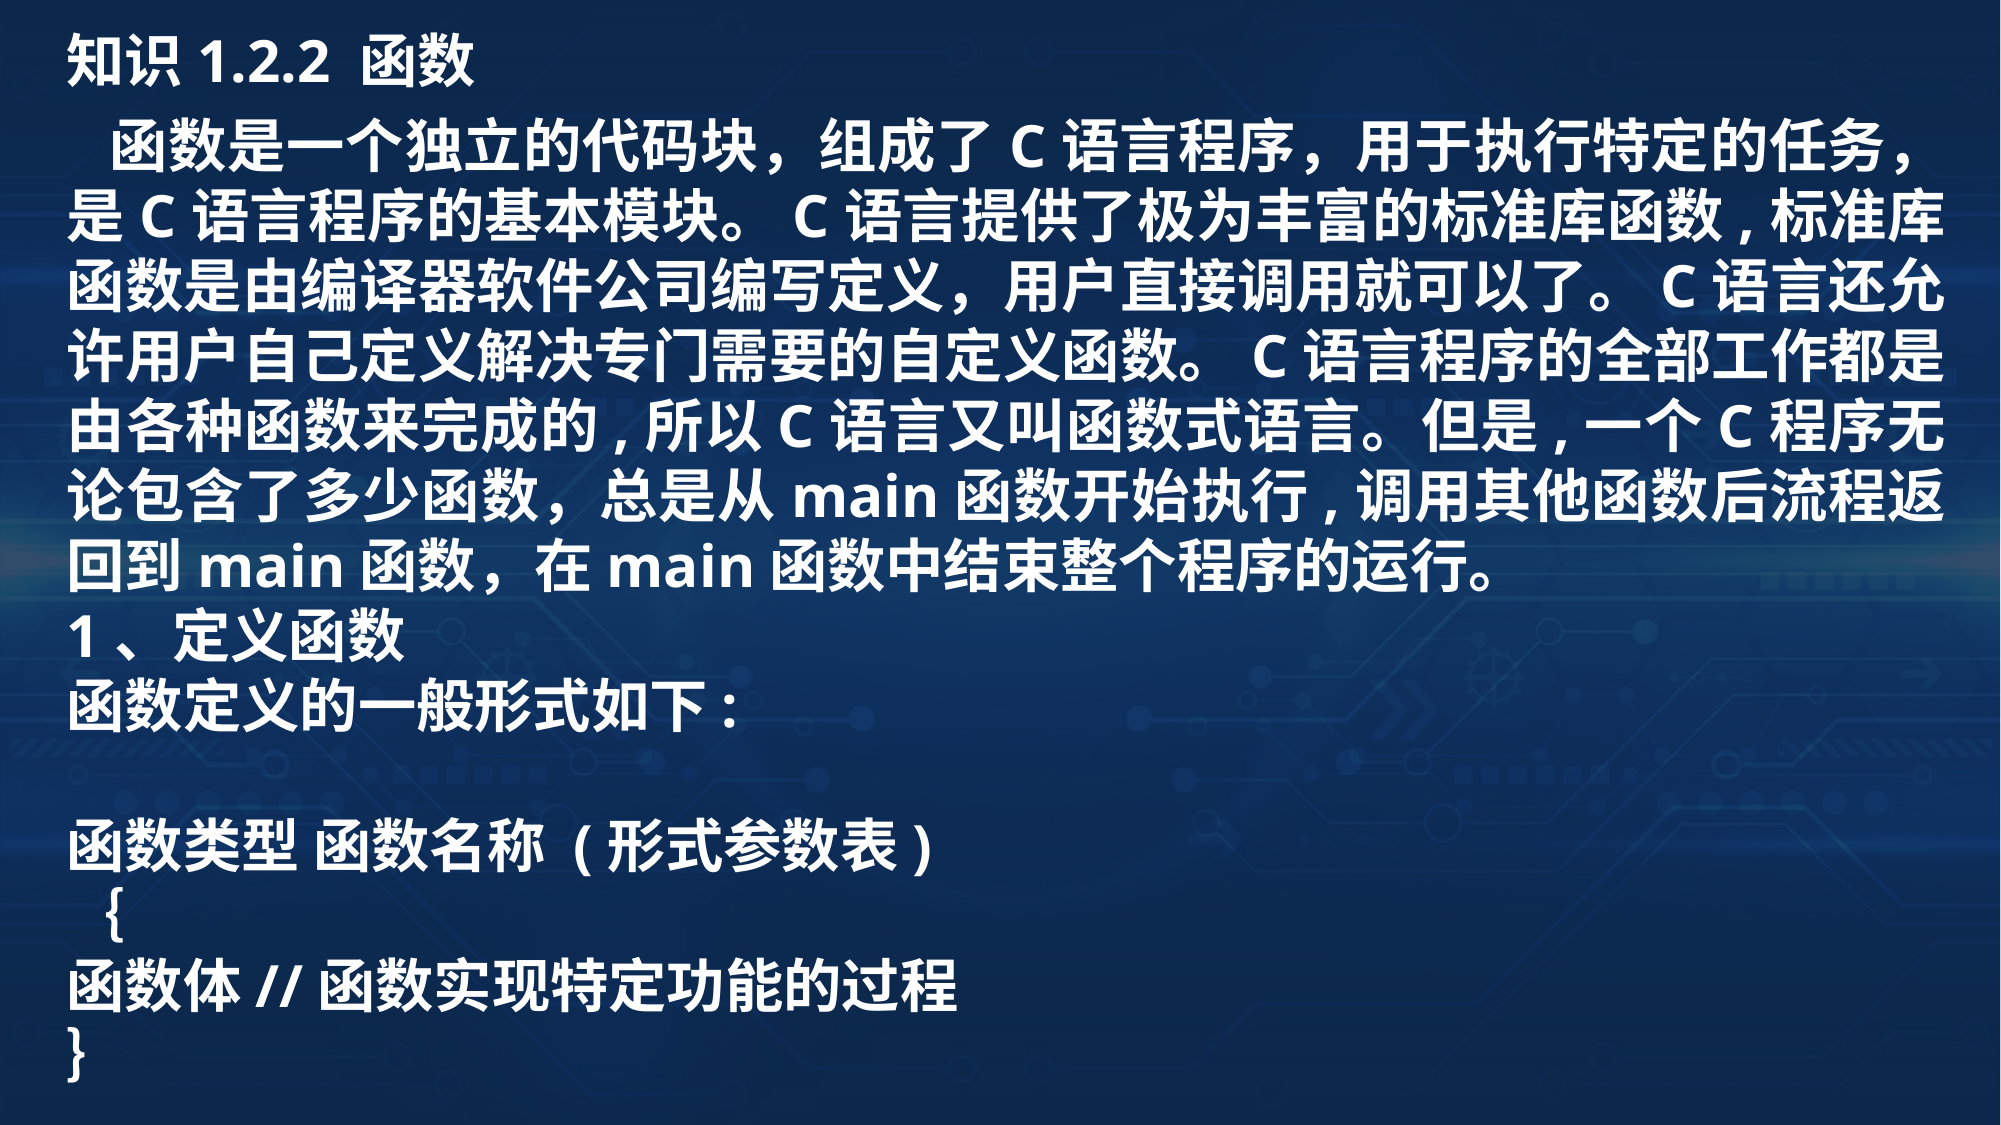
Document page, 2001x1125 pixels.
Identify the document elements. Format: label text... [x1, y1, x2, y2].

text_box 函数是一个独立的代码块，组成了C语言程序，用于执行特定的任务，是C语言程序的基本模块。C语言提供了极为丰富的标准库函数,标准库函数是由编译器软件公司编写定义，用户直接调用就可以了。C语言还允许用户自己定义解决专门需要的自定义函数。C语言程序的全部工作都是由各种函数来完成的,所以C语言又叫函数式语言。但是,一个C程序无论包含了多少函数，总是从main函数开始执行,调用其他函数后流程返回到main函数，在main函数中结束整个程序的运行。 1、定义函数 函数定义的一般形式如下: 函数类型 函数名称 (形式参数表) ｛ 函数体//函数实现特定功能的过程 ｝ [52, 102, 1961, 1097]
text_box 知识1.2.2 函数 [52, 16, 886, 102]
